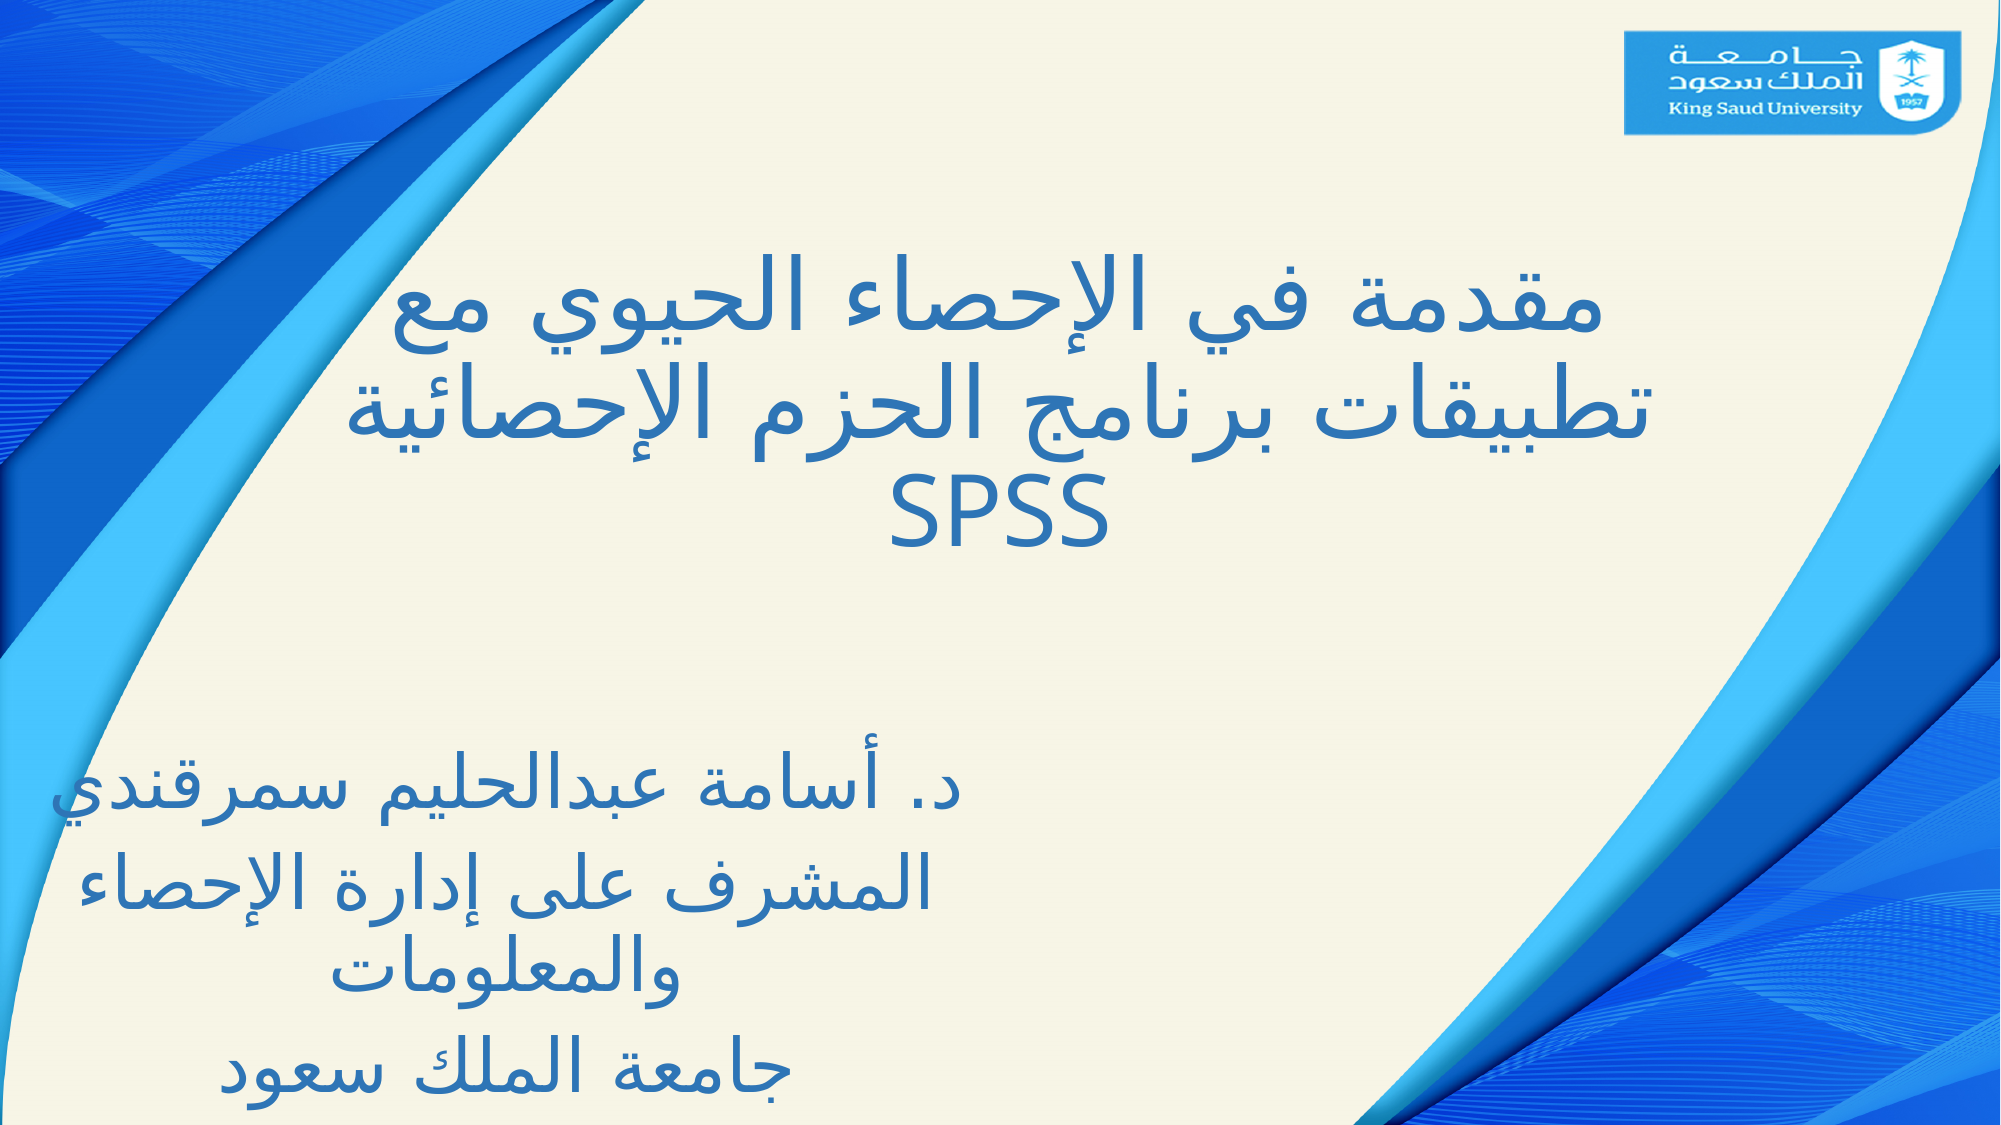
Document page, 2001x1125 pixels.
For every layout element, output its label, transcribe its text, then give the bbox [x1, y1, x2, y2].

title مقدمة في الإحصاء الحيوي مع تطبيقات برنامج الحزم الإحصائية SPSS [249, 184, 1750, 576]
picture [0, 0, 2001, 1125]
subtitle د. أسامة عبدالحليم سمرقندي المشرف على إدارة الإحصاء والمعلومات جامعة الملك سعود [21, 735, 992, 1008]
